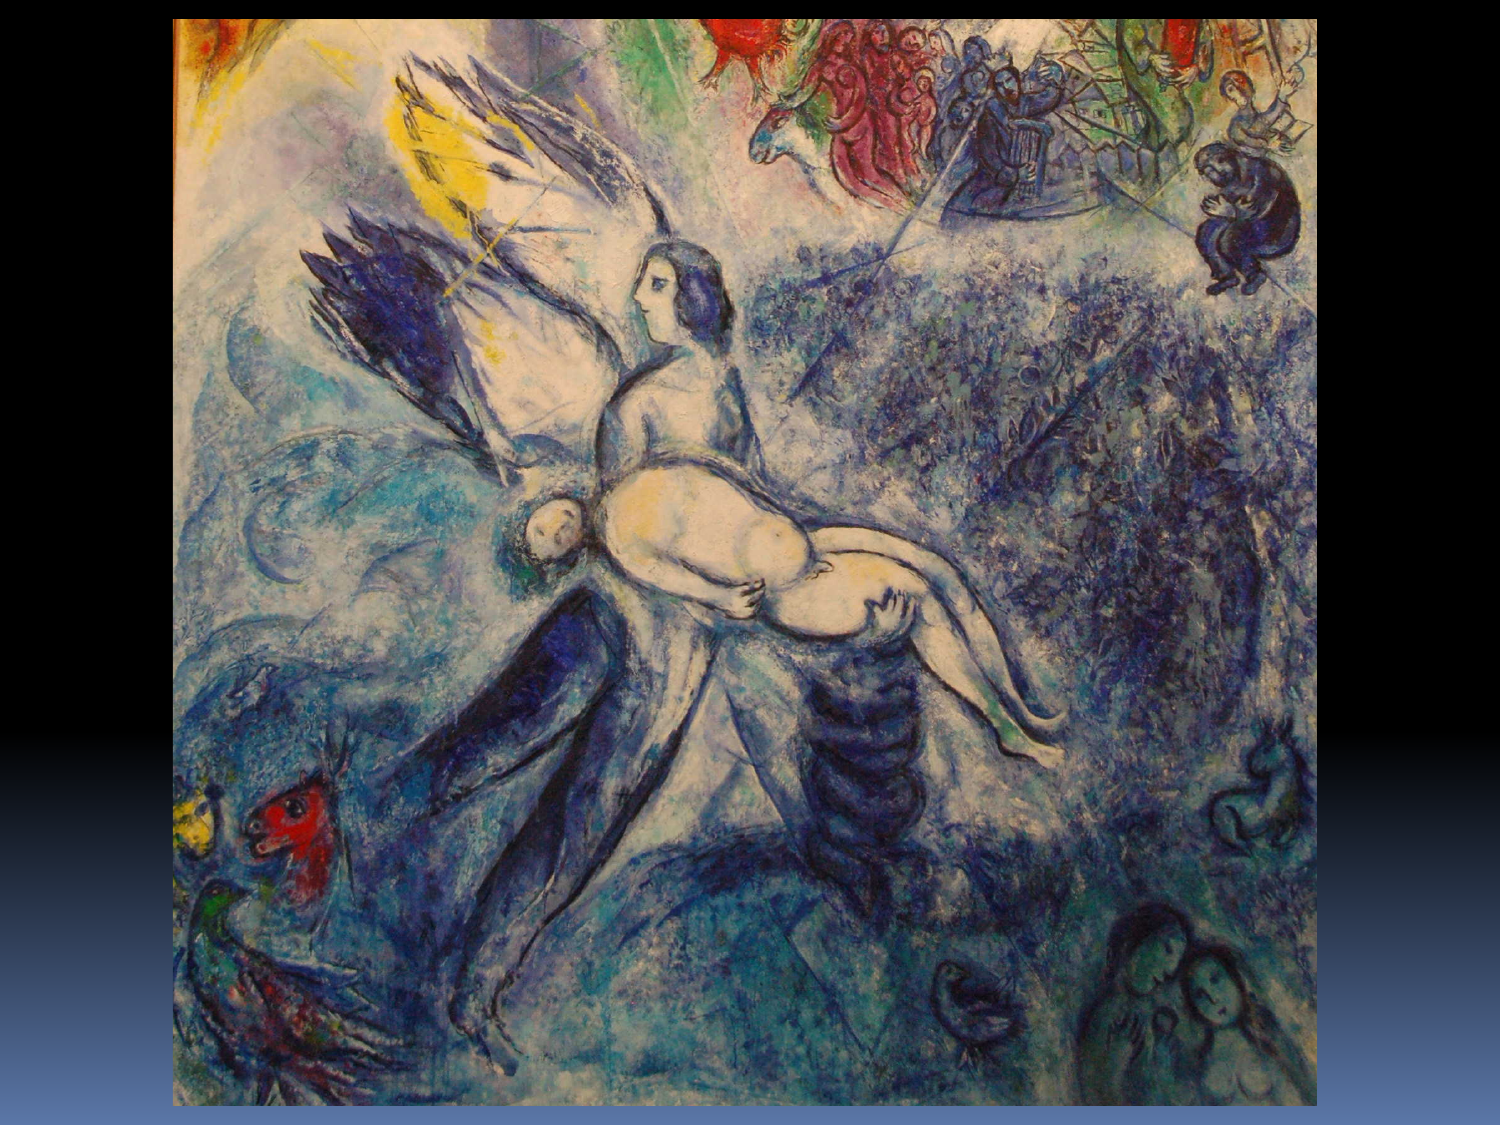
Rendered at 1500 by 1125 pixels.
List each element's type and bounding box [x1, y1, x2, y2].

picture [172, 18, 1318, 1107]
